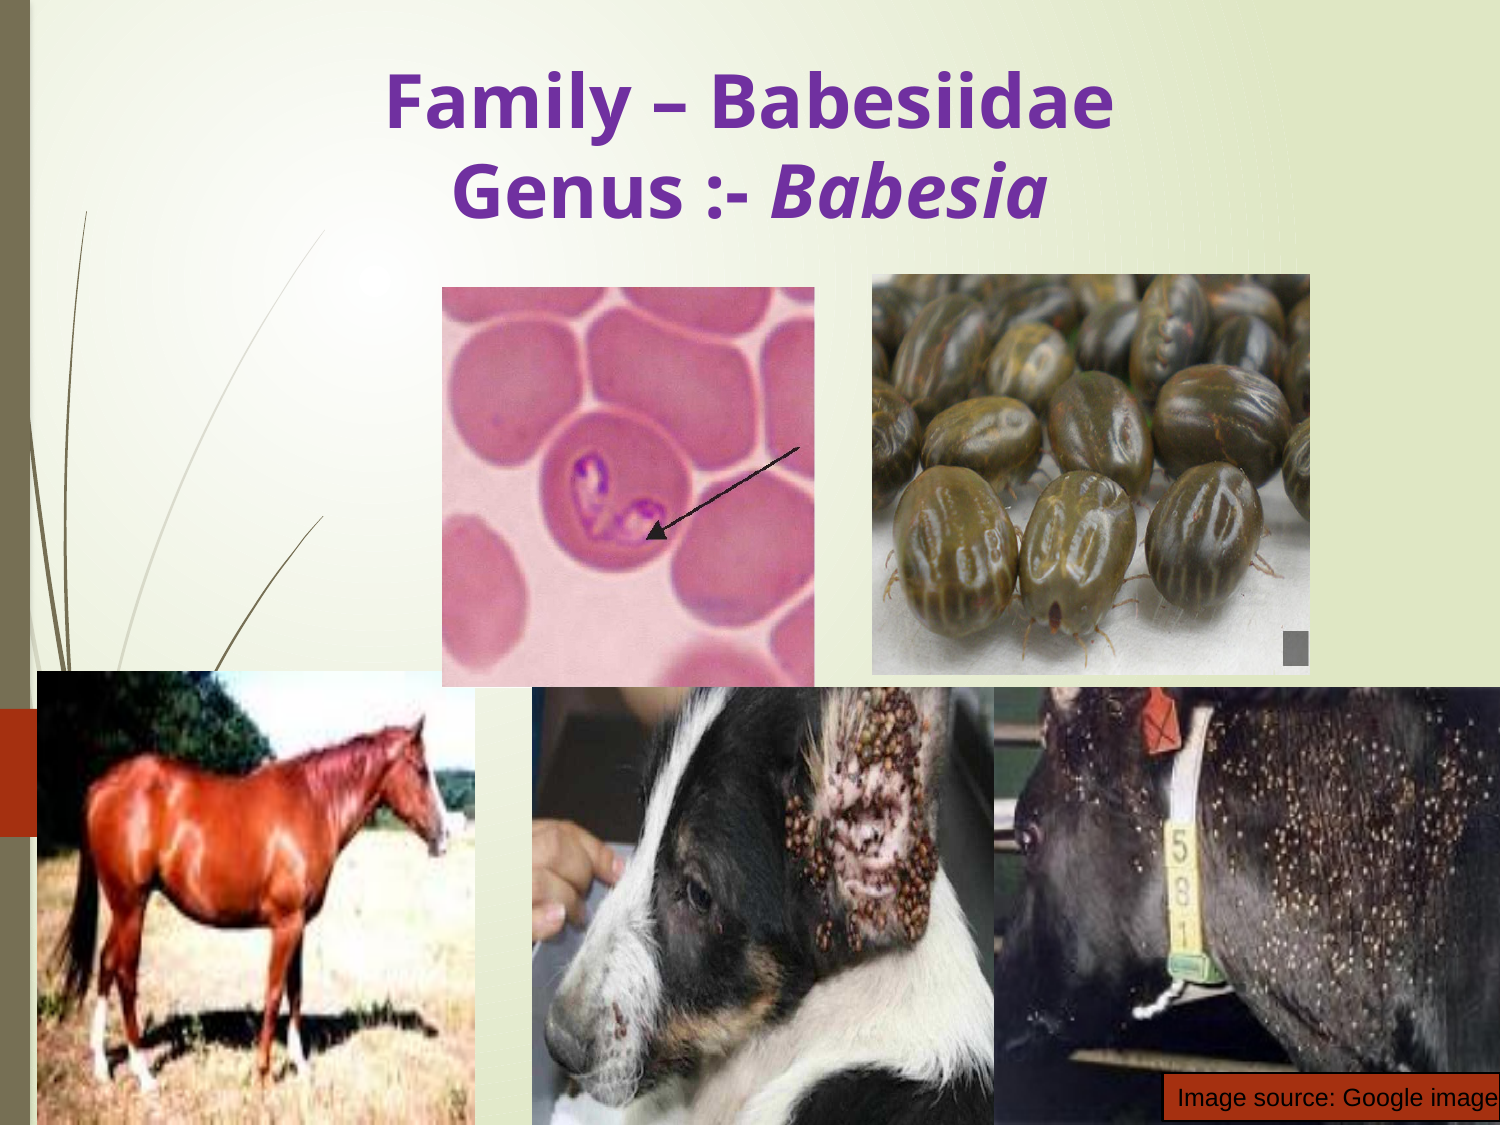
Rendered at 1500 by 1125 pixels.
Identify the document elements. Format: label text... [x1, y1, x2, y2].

picture [37, 287, 1500, 1125]
text_box Family – Babesiidae Genus :- Babesia [0, 45, 1500, 366]
picture [871, 274, 1310, 676]
